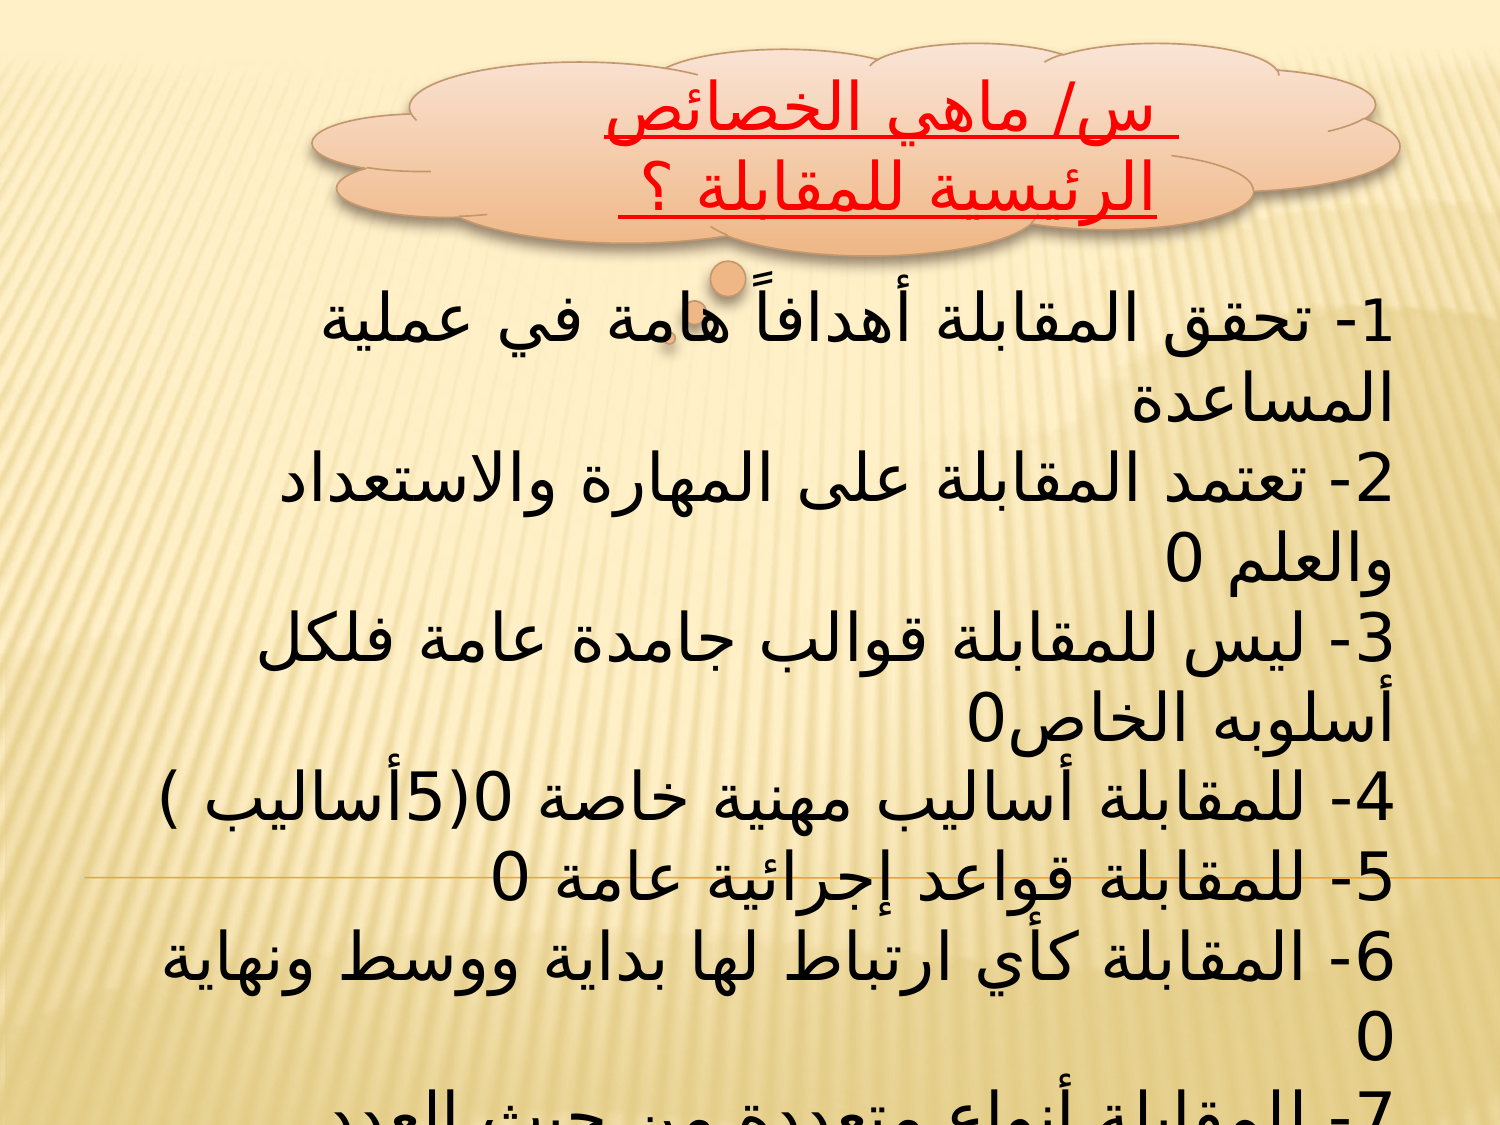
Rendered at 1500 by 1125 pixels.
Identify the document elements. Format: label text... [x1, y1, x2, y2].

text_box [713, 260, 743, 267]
text_box 1- تحقق المقابلة أهدافاً هامة في عملية المساعدة 2- تعتمد المقابلة على المهارة والاستعداد والعلم 0 3- ليس للمقابلة قوالب جامدة عامة فلكل أسلوبه الخاص0 4- للمقابلة أساليب مهنية خاصة 0(5أساليب ) 5- للمقابلة قواعد إجرائية عامة 0 6- المقابلة كأي ارتباط لها بداية ووسط ونهاية 0 7- للمقابلة أنواع متعددة من حيث العدد وشخصية المقابل والتوقيت 0 [88, 267, 1412, 1125]
text_box س/ ماهي الخصائص الرئيسية للمقابلة ؟ [311, 42, 1401, 257]
